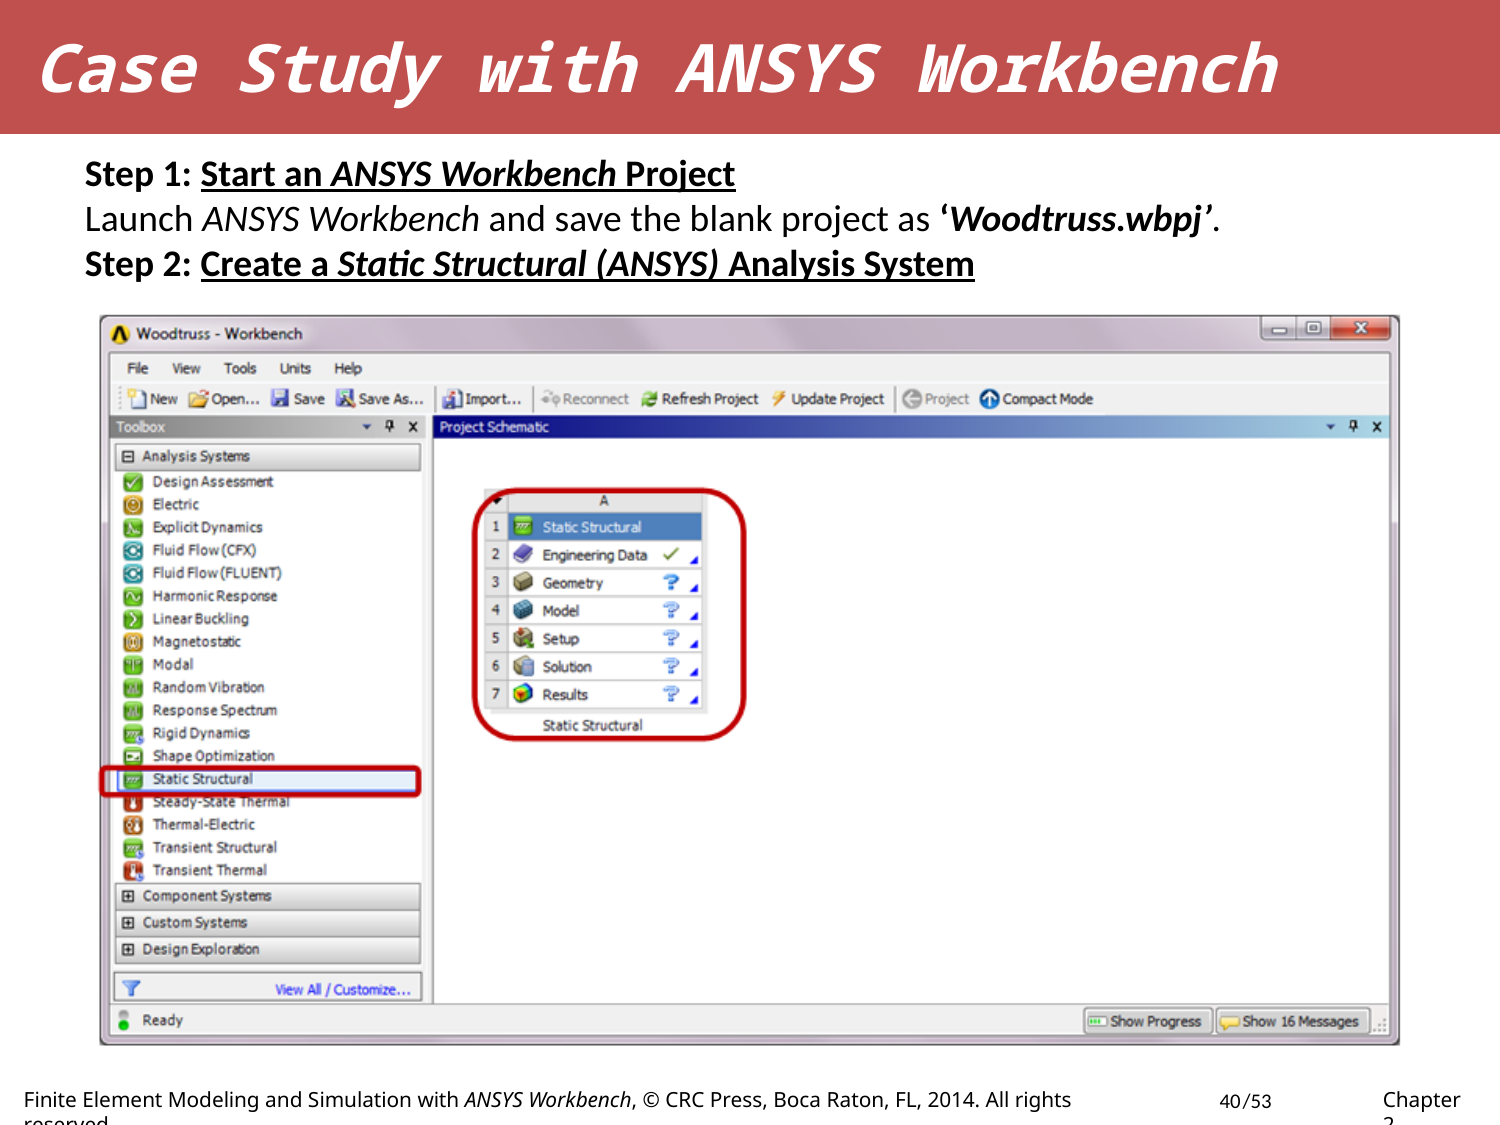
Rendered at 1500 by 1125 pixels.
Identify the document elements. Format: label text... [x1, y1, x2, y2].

slide_number 40 [1204, 1080, 1285, 1125]
text_box Case Study with ANSYS Workbench [19, 17, 1496, 113]
picture [91, 308, 1408, 1052]
text_box Step 1: Start an ANSYS Workbench Project Launch ANSYS Workbench and save the blank project as ‘Woodtruss.wbpj’. Step 2: Create a Static Structural (ANSYS) Analysis System [70, 141, 1388, 337]
